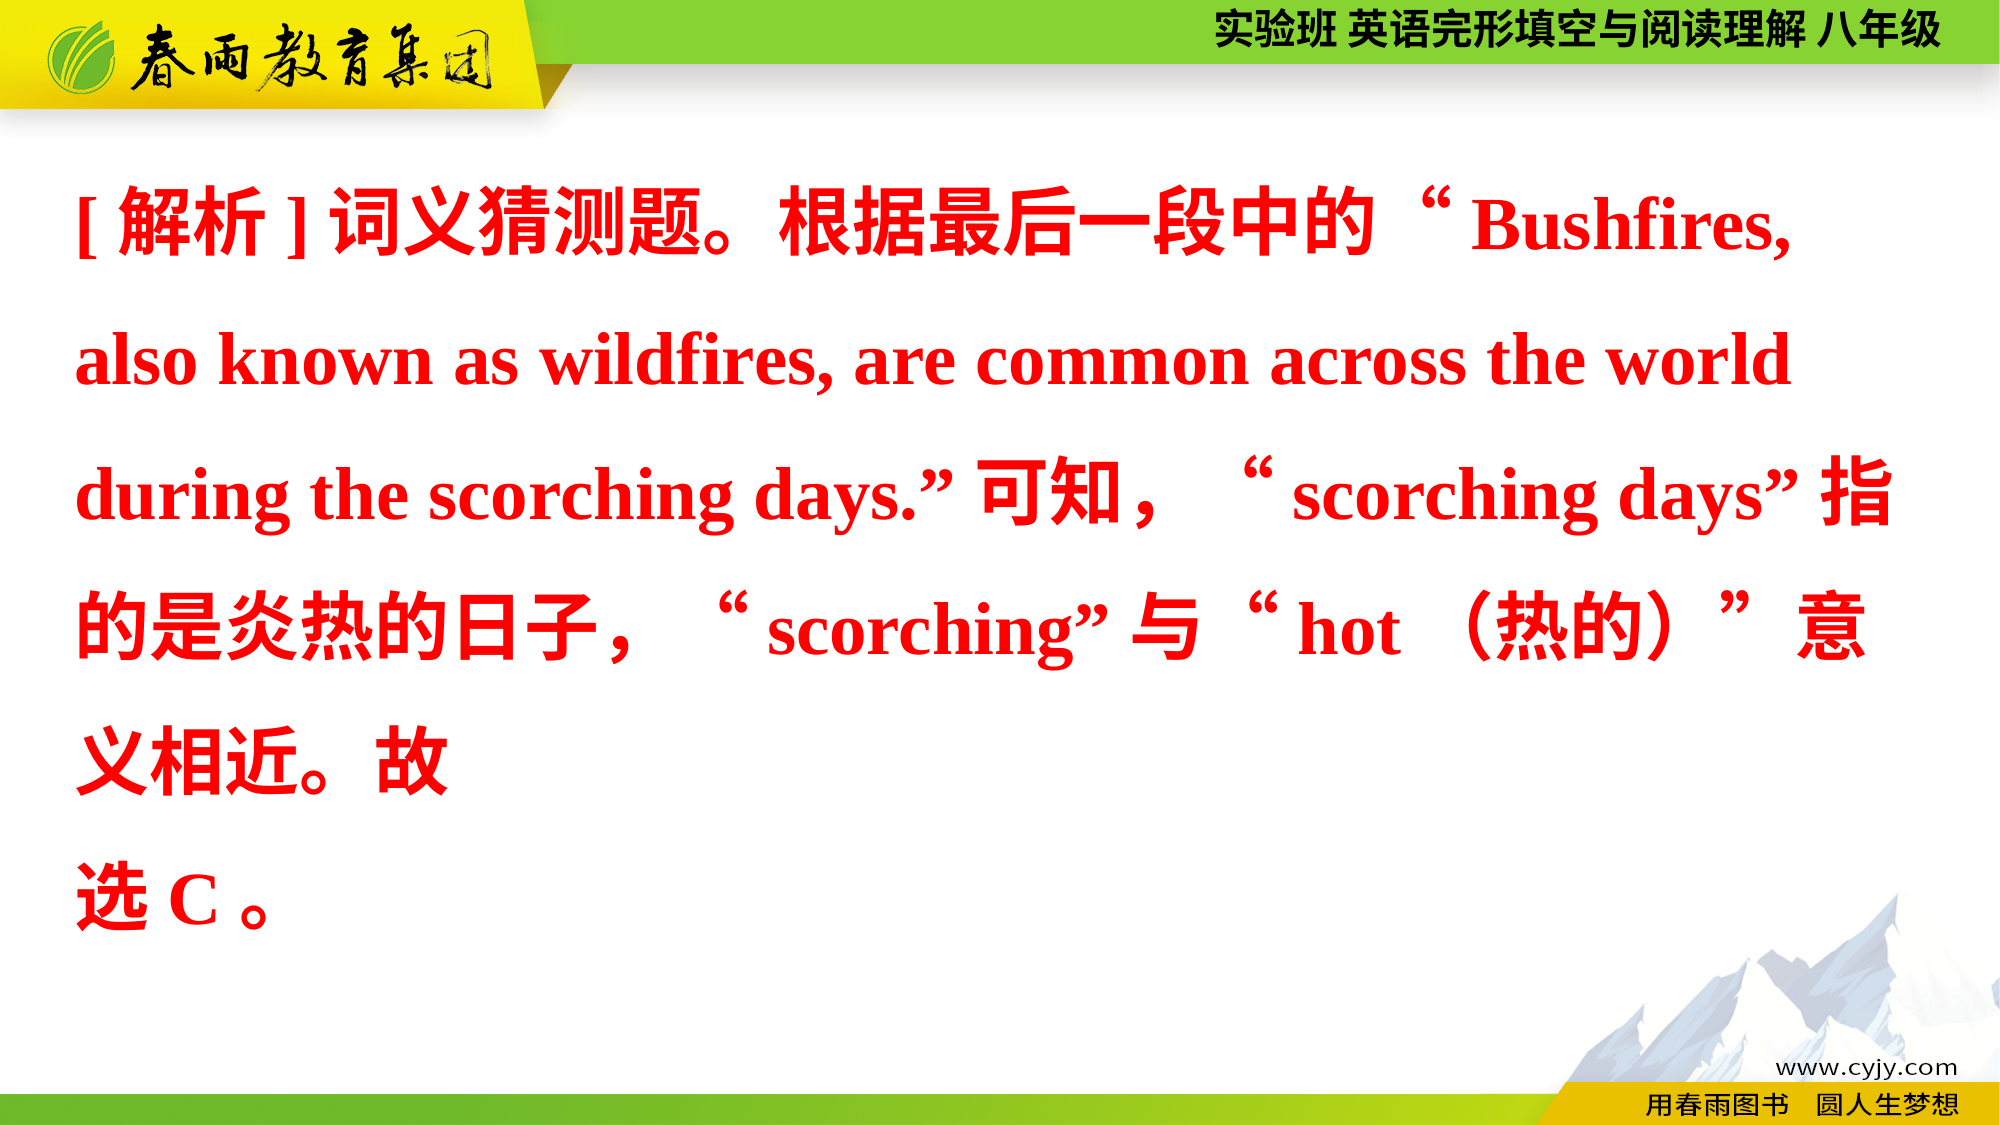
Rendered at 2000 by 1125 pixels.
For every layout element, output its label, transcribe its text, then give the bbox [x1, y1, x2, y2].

picture [0, 0, 2000, 1125]
list [解析]词义猜测题。根据最后一段中的“Bushfires, also known as wildfires, are common across the world during the scorching days.”可知，“scorching days”指的是炎热的日子，“scorching”与“hot（热的）”意义相近。故 选C。 [59, 122, 1944, 820]
